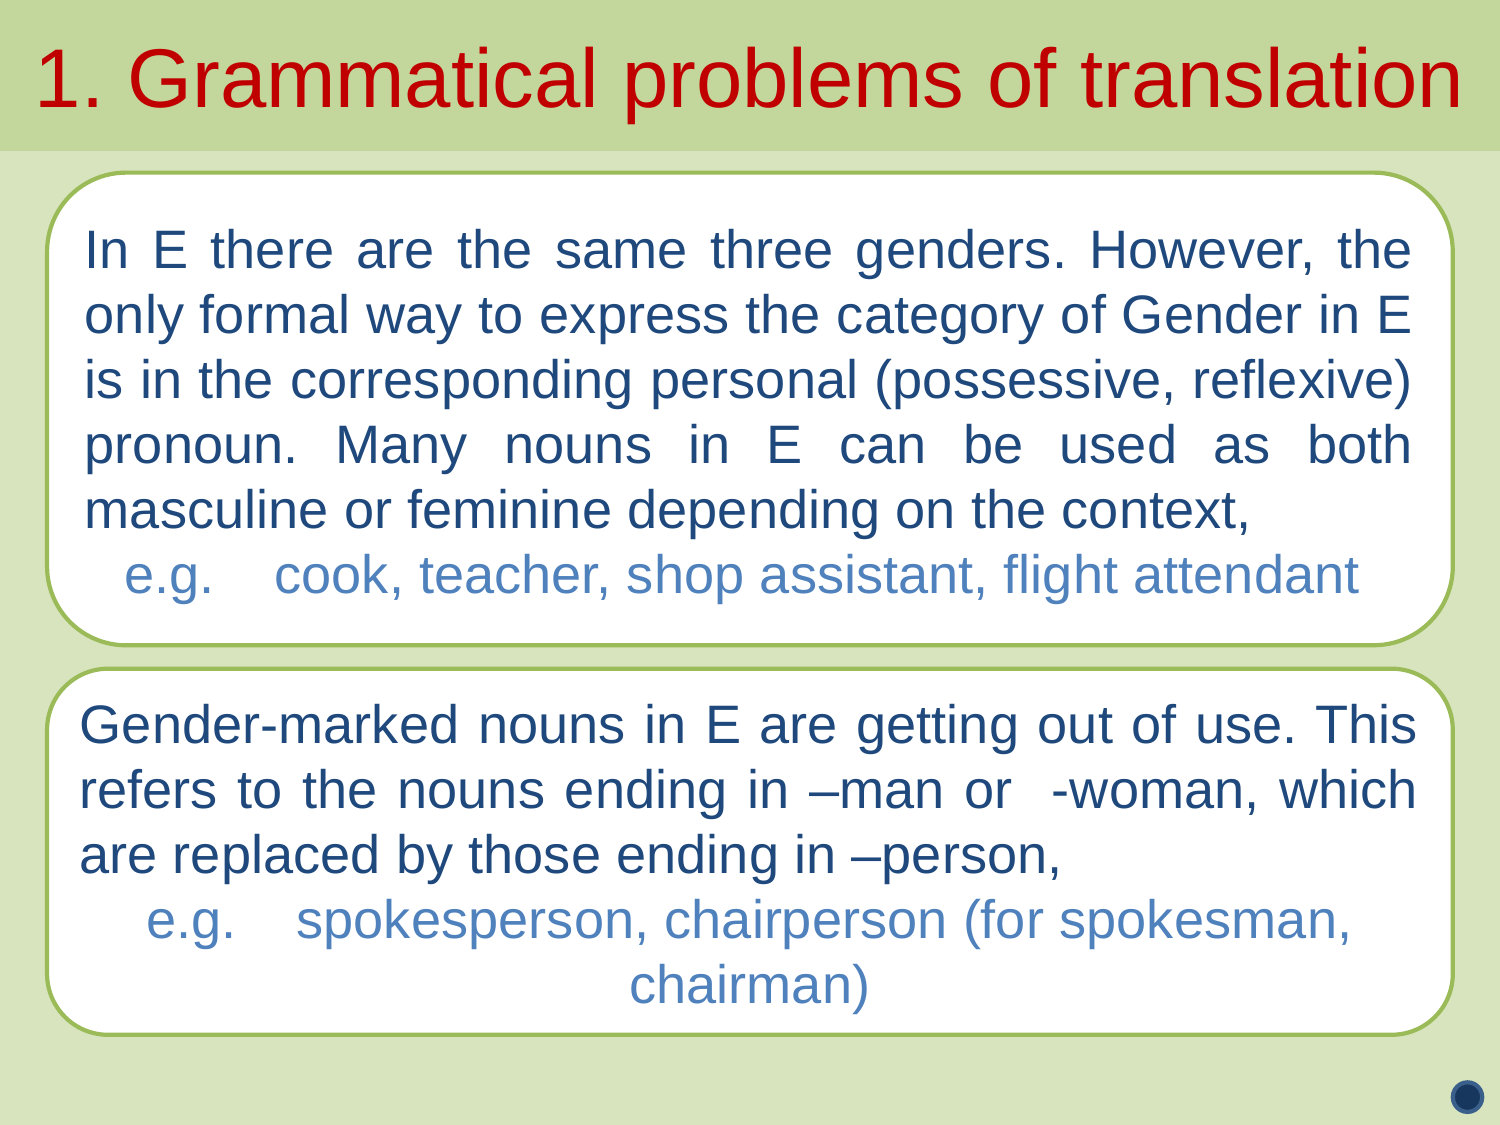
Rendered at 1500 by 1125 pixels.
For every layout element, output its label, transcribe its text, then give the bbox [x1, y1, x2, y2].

text_box [1450, 1080, 1485, 1115]
text_box 1. Grammatical problems of translation [0, 0, 1500, 151]
text_box In E there are the same three genders. However, the only formal way to express the category of Gender in E is in the corresponding personal (possessive, reflexive) pronoun. Many nouns in E can be used as both masculine or feminine depending on the context, e.g. cook, teacher, shop assistant, flight attendant [44, 170, 1455, 648]
text_box Gender-marked nouns in E are getting out of use. This refers to the nouns ending in –man or -woman, which are replaced by those ending in –person, e.g. spokesperson, chairperson (for spokesman, chairman) [44, 666, 1455, 1037]
